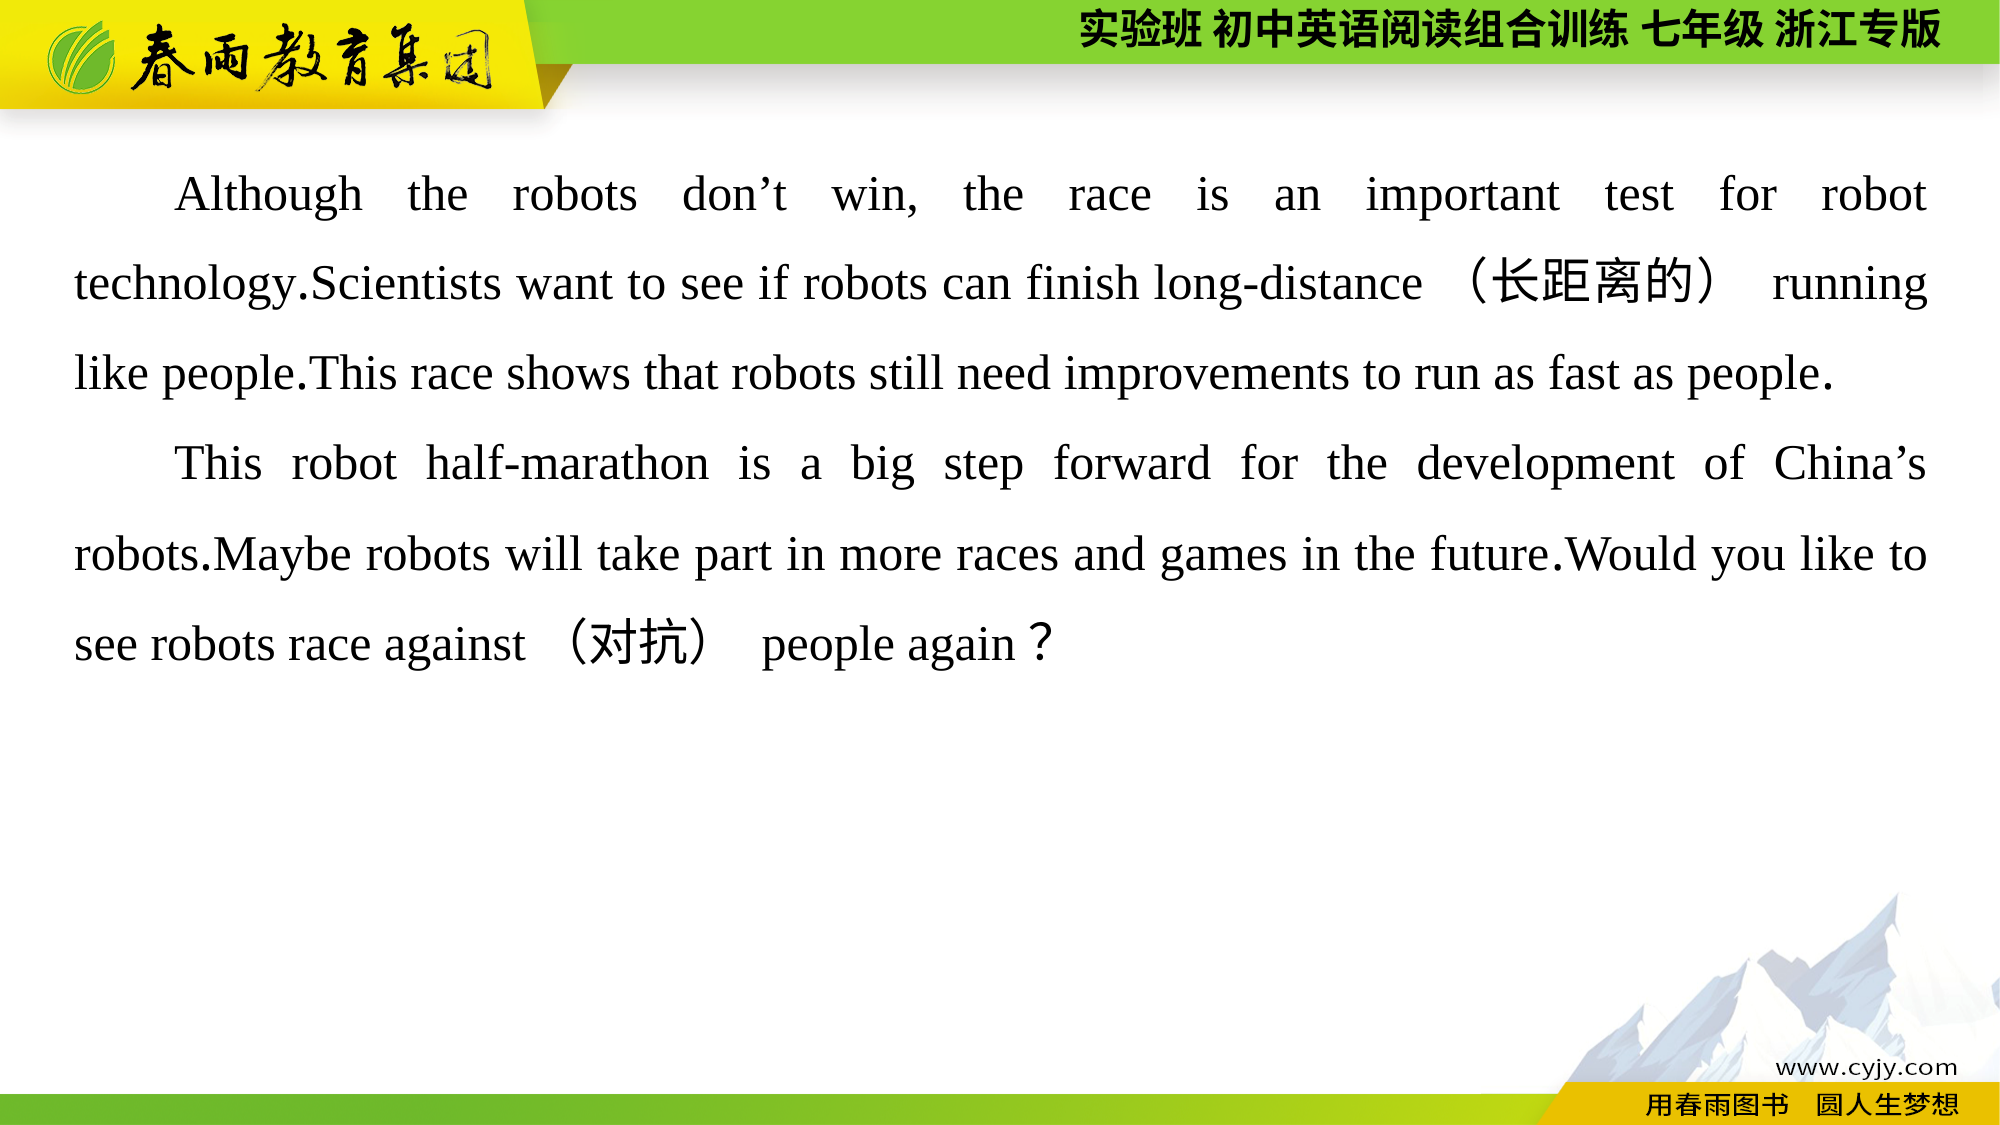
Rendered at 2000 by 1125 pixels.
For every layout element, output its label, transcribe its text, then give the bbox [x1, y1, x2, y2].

picture [0, 0, 2000, 1125]
list Although the robots don’t win, the race is an important test for robot technology.Scientists want to see if robots can finish long-distance（长距离的） running like people.This race shows that robots still need improvements to run as fast as people. This robot half-marathon is a big step forward for the development of China’s robots.Maybe robots will take part in more races and games in the future.Would you like to see robots race against（对抗） people again？ [59, 122, 1944, 672]
